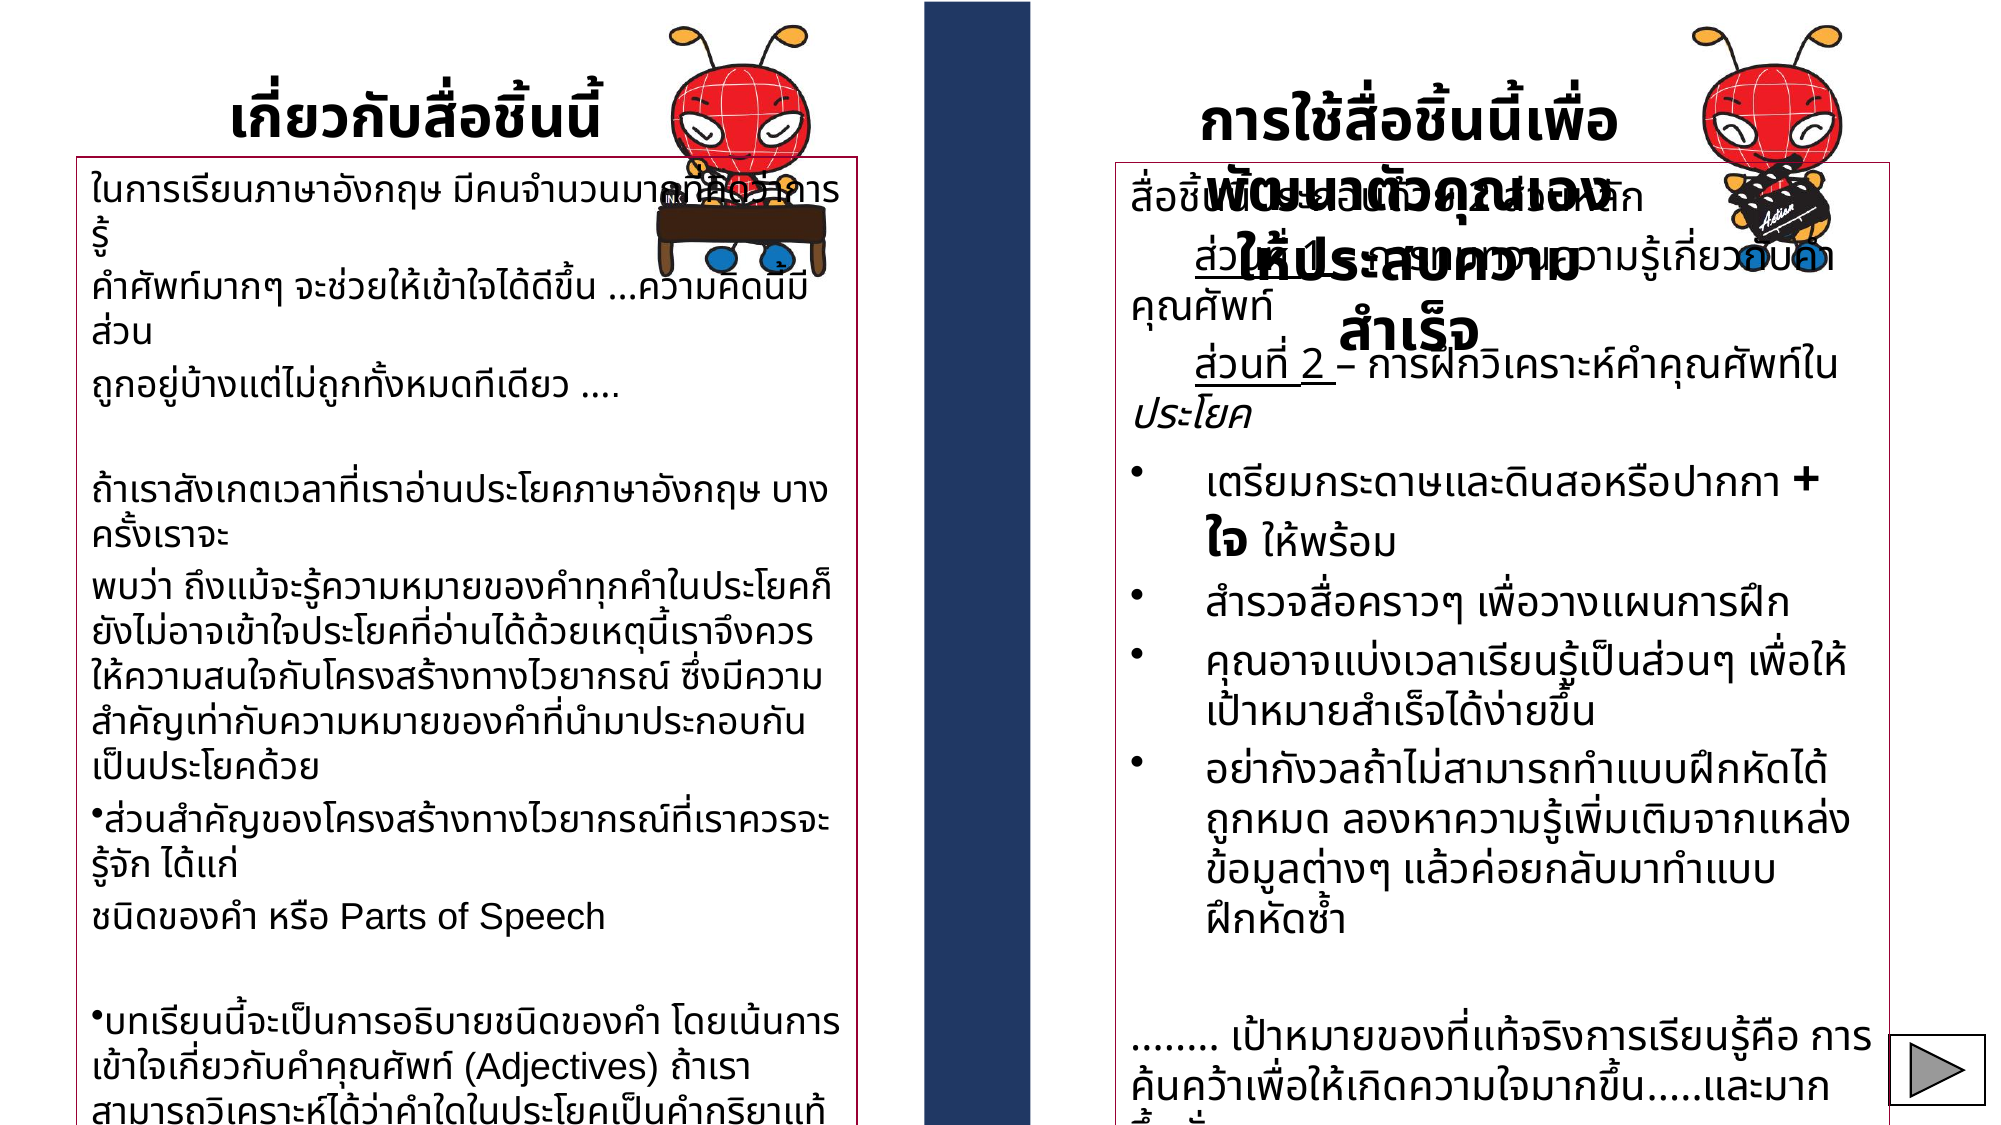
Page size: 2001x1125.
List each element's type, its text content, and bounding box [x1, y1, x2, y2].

text_box เกี่ยวกับสื่อชิ้นนี้ [58, 70, 654, 158]
text_box [1890, 1034, 1986, 1106]
text_box การใช้สื่อชิ้นนี้เพื่อพัฒนาตัวคุณเองให้ประสบความสำเร็จ [1165, 73, 1654, 162]
text_box สื่อชิ้นนี้ประกอบด้วย 2 ส่วนหลัก ส่วนที่ 1 – การทบทวนความรู้เกี่ยวกับคำคุณศัพท์ ส่วนที่ 2 – การฝึกวิเคราะห์คำคุณศัพท์ในประโยค เตรียมกระดาษและดินสอหรือปากกา + ใจ ให้พร้อม สำรวจสื่อคราวๆ เพื่อวางแผนการฝึก คุณอาจแบ่งเวลาเรียนรู้เป็นส่วนๆ เพื่อให้เป้าหมายสำเร็จได้ง่ายขึ้น อย่ากังวลถ้าไม่สามารถทำแบบฝึกหัดได้ถูกหมด ลองหาความรู้เพิ่มเติมจากแหล่งข้อมูลต่างๆ แล้วค่อยกลับมาทำแบบฝึกหัดซ้ำ ........ เป้าหมายของที่แท้จริงการเรียนรู้คือ การค้นคว้าเพื่อให้เกิดความใจมากขึ้น.....และมากขึ้นนั่นเอง [1115, 162, 1890, 1125]
picture [1690, 23, 1845, 275]
text_box ในการเรียนภาษาอังกฤษ มีคนจำนวนมากที่คิดว่าการรู้ คำศัพท์มากๆ จะช่วยให้เข้าใจได้ดีขึ้น …ความคิดนี้มีส่วน ถูกอยู่บ้างแต่ไม่ถูกทั้งหมดทีเดียว …. ถ้าเราสังเกตเวลาที่เราอ่านประโยคภาษาอังกฤษ บางครั้งเราจะ พบว่า ถึงแม้จะรู้ความหมายของคำทุกคำในประโยคก็ยังไม่อาจเข้าใจประโยคที่อ่านได้ด้วยเหตุนี้เราจึงควรให้ความสนใจกับโครงสร้างทางไวยากรณ์ ซึ่งมีความสำคัญเท่ากับความหมายของคำที่นำมาประกอบกันเป็นประโยคด้วย ส่วนสำคัญของโครงสร้างทางไวยากรณ์ที่เราควรจะรู้จัก ได้แก่ ชนิดของคำ หรือ Parts of Speech บทเรียนนี้จะเป็นการอธิบายชนิดของคำ โดยเน้นการเข้าใจเกี่ยวกับคำคุณศัพท์ (Adjectives) ถ้าเราสามารถวิเคราะห์ได้ว่าคำใดในประโยคเป็นคำกริยาแท้ โดยดูจากรูปแบบและตำแหน่งที่ปรากฏในประโยคได้ ก็จะทำให้เราเข้าใจประโยคดีขึ้นได้อย่างแน่นอน [76, 157, 857, 1125]
picture [654, 23, 832, 282]
text_box [923, 1, 1031, 1125]
